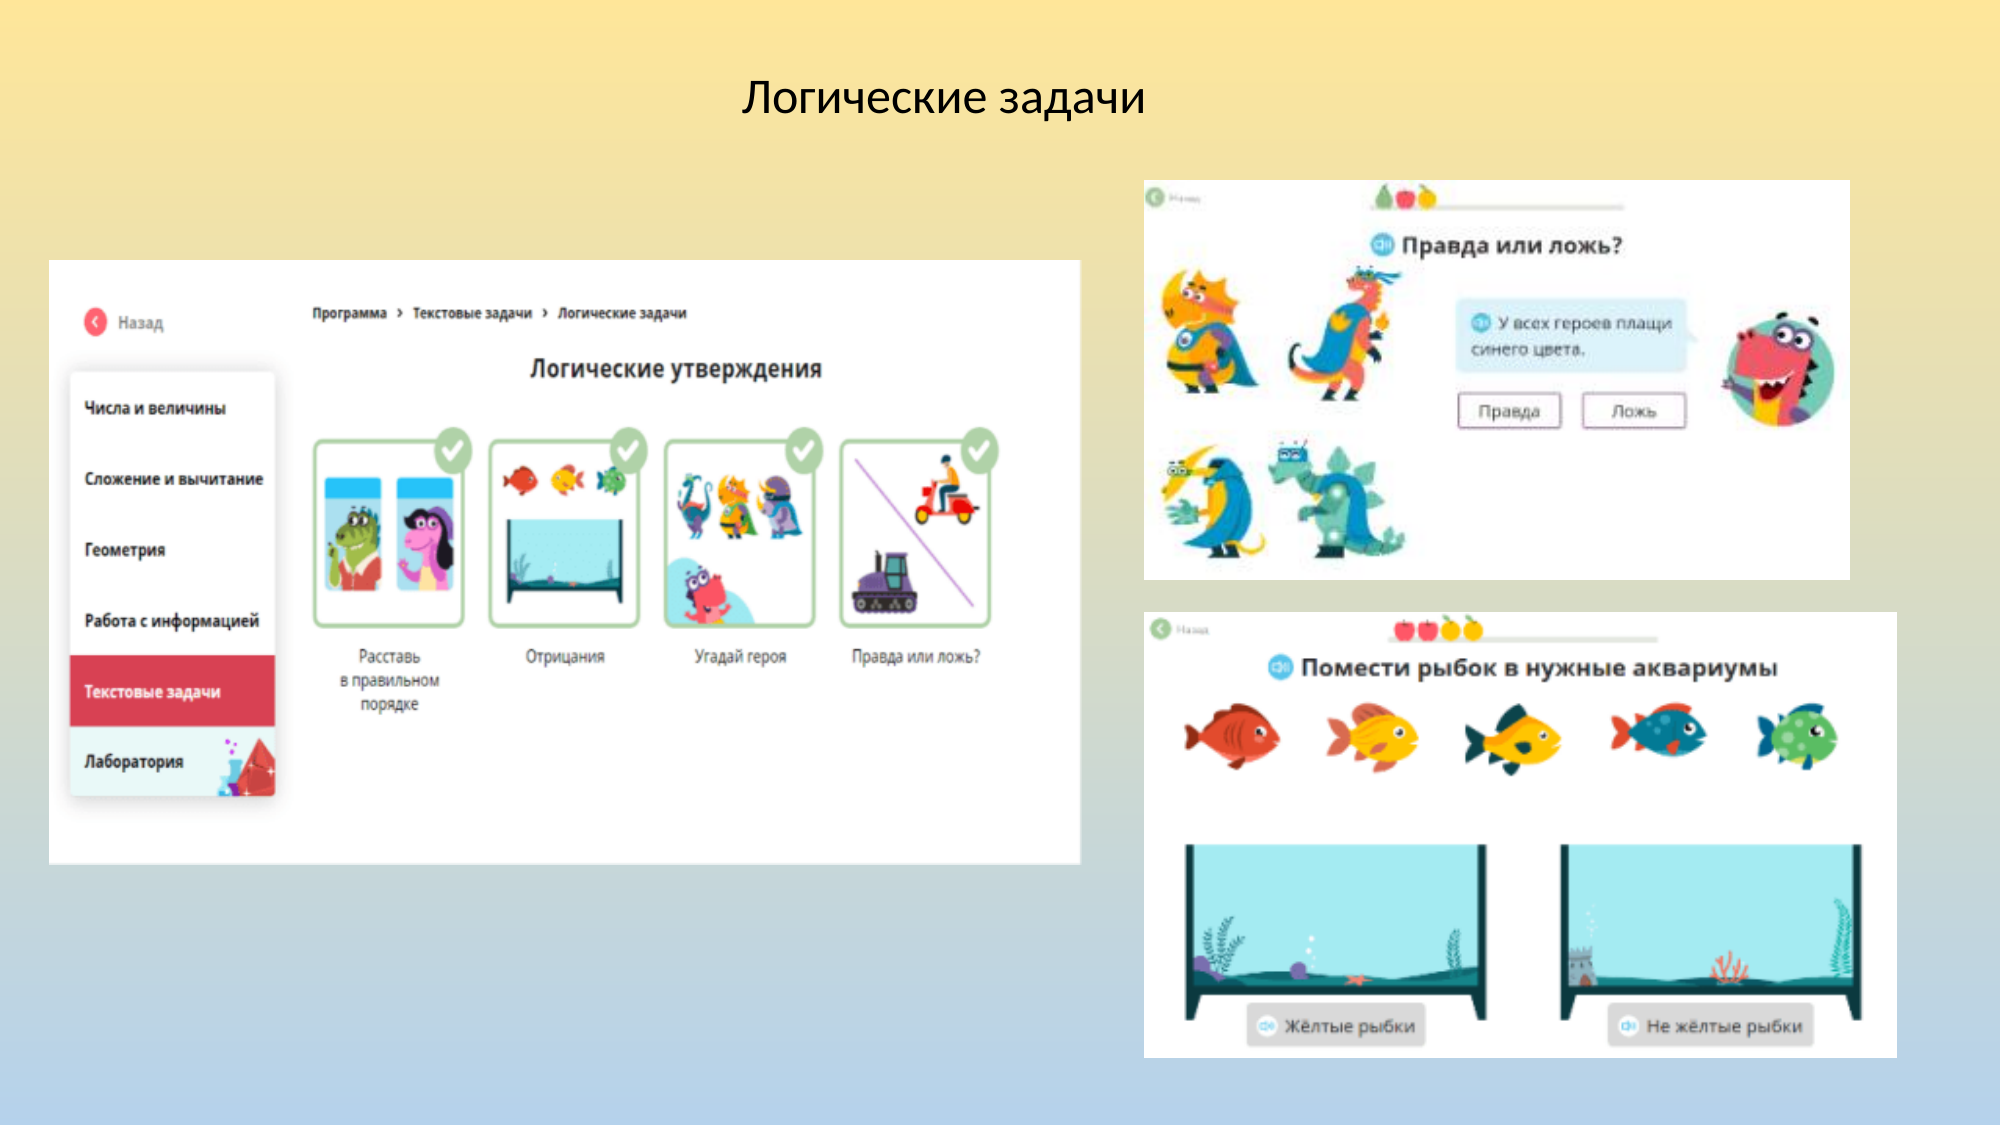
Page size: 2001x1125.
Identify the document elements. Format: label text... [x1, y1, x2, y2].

picture [1144, 612, 1897, 1058]
picture [1144, 180, 1850, 580]
picture [49, 260, 1082, 865]
text_box Логические задачи [726, 56, 1162, 131]
